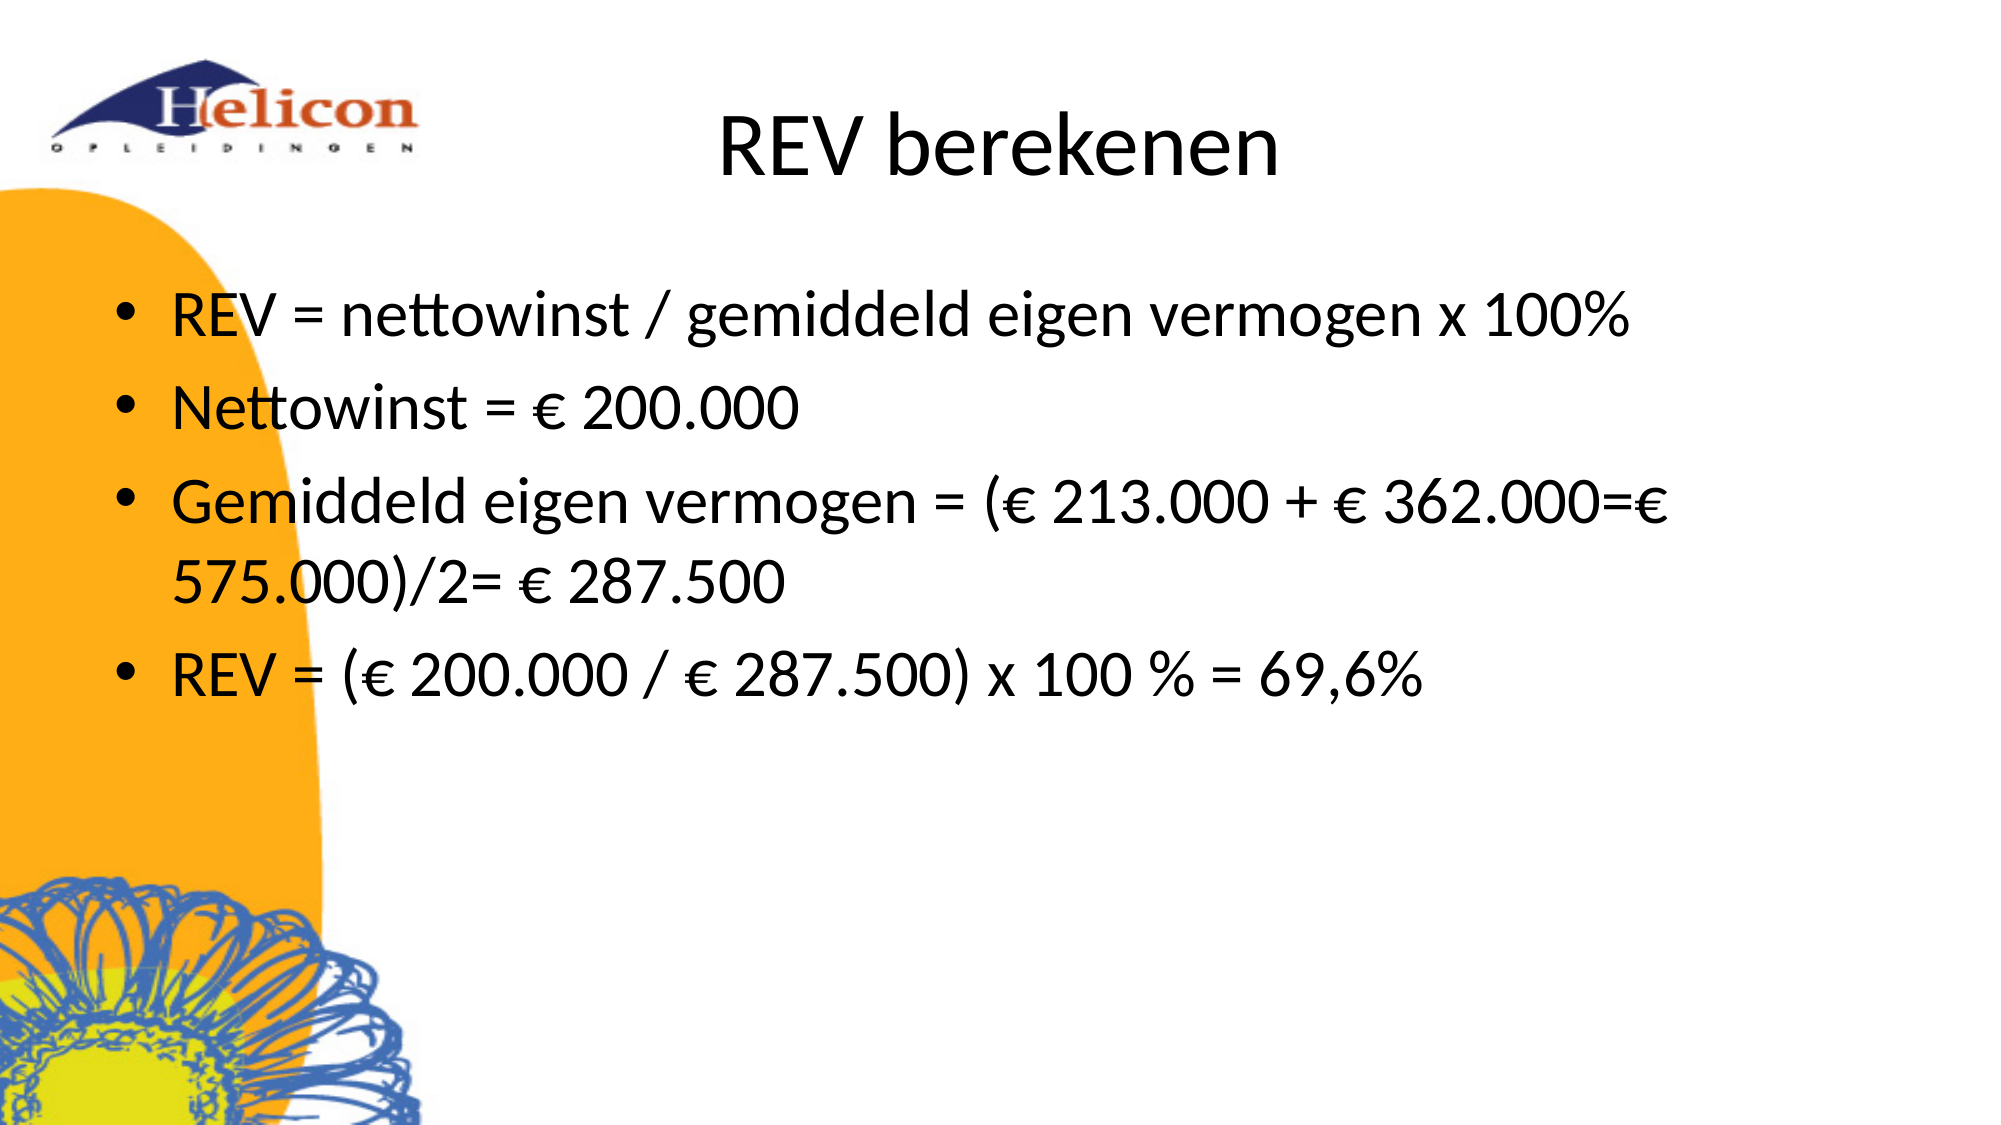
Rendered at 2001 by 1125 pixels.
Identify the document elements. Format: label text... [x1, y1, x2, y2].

title REV berekenen [99, 45, 1900, 233]
picture [0, 0, 2001, 1125]
list REV = nettowinst / gemiddeld eigen vermogen x 100% Nettowinst = € 200.000 Gemiddeld eigen vermogen = (€ 213.000 + € 362.000=€ 575.000)/2= € 287.500 REV = (€ 200.000 / € 287.500) x 100 % = 69,6% [99, 262, 1900, 1005]
